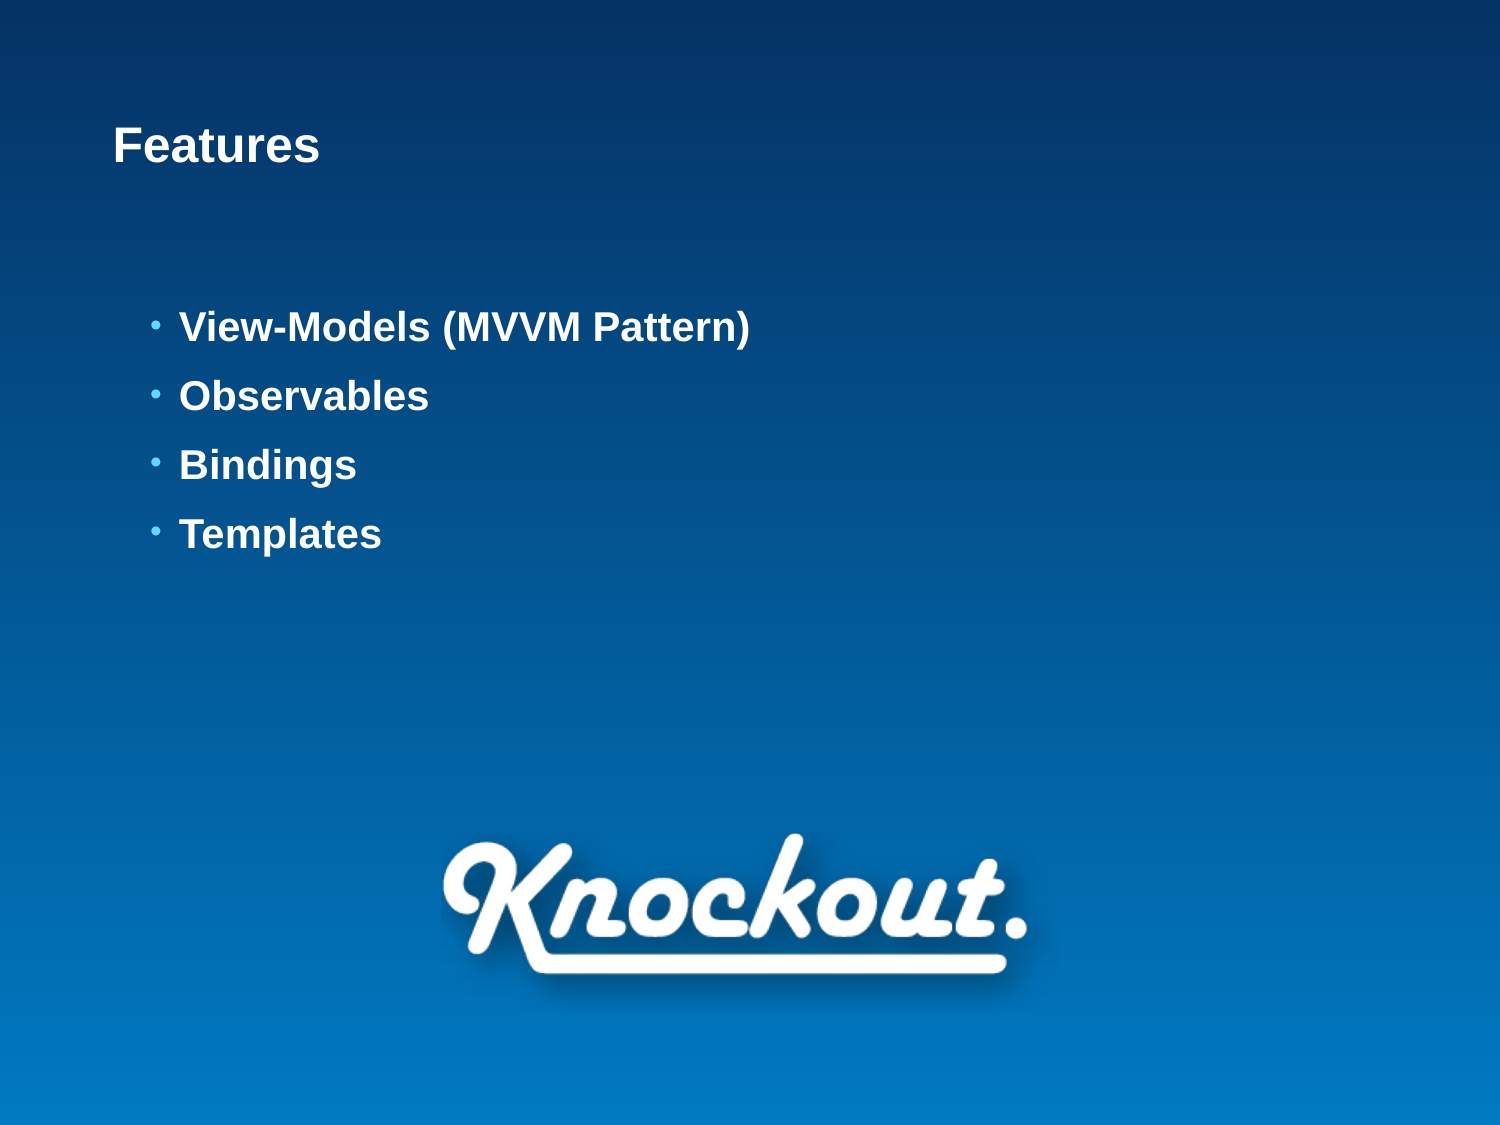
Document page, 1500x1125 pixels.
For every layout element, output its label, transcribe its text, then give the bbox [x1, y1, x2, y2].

title Features [112, 111, 1388, 173]
picture [441, 832, 1059, 1013]
list View-Models (MVVM Pattern) Observables Bindings Templates [150, 299, 1350, 863]
